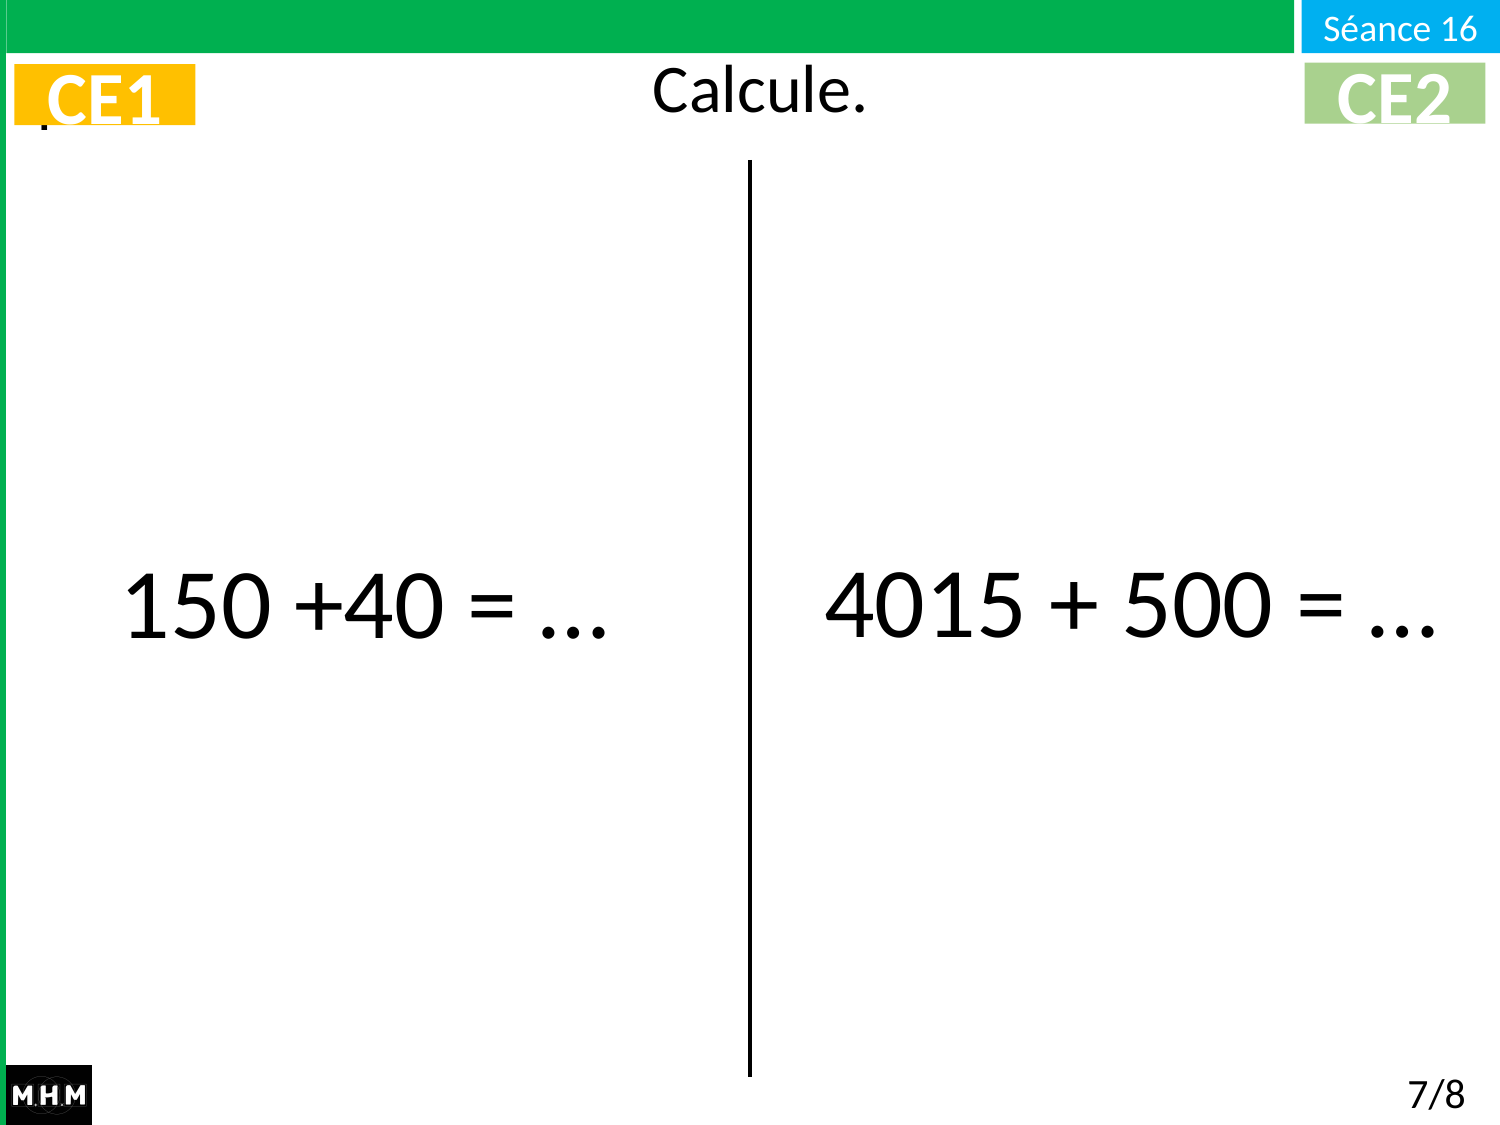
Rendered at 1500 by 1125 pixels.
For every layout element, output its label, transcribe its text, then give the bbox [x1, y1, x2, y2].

text_box 150 +40 = … [105, 531, 748, 667]
title Calcule. [637, 45, 1500, 135]
text_box CE1 [13, 63, 196, 126]
text_box CE2 [1303, 62, 1487, 125]
list 7/8 [1373, 1064, 1500, 1125]
text_box 150 +40 = … [752, 531, 974, 667]
text_box 4015 + 500 = … [809, 530, 1500, 665]
picture [6, 1065, 92, 1125]
